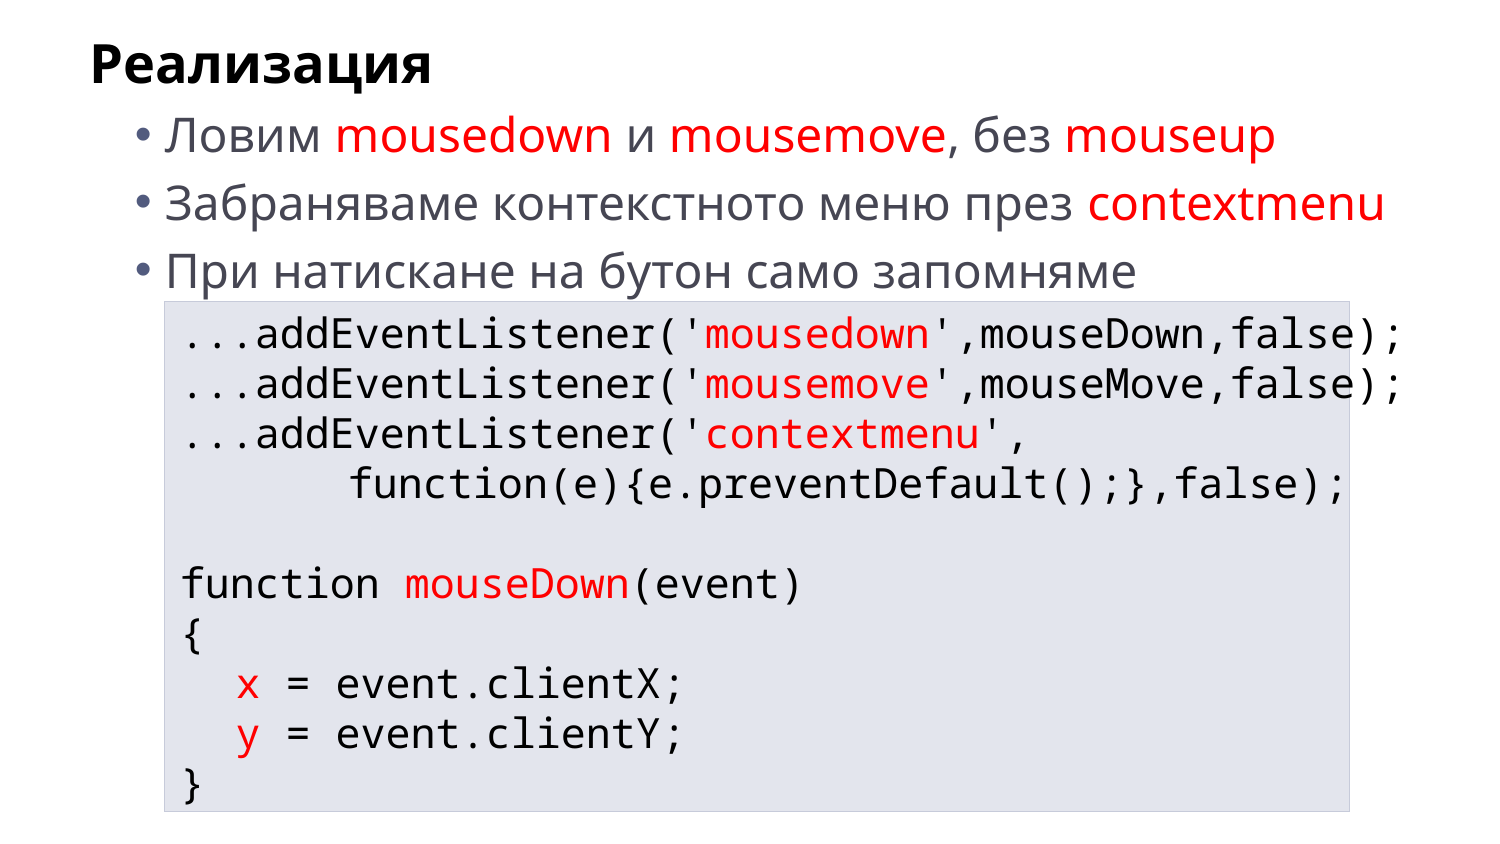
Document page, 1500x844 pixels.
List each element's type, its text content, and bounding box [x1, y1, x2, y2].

text_box ...addEventListener('mousedown',mouseDown,false); ...addEventListener('mousemove',mouseMove,false); ...addEventListener('contextmenu', function(e){e.preventDefault();},false); function mouseDown(event) { x = event.clientX; y = event.clientY; } [164, 301, 1350, 812]
list Реализация Ловим mousedown и mousemove, без mouseup Забраняваме контекстното меню през contextmenu При натискане на бутон само запомняме координатите x и y [75, 21, 1475, 835]
